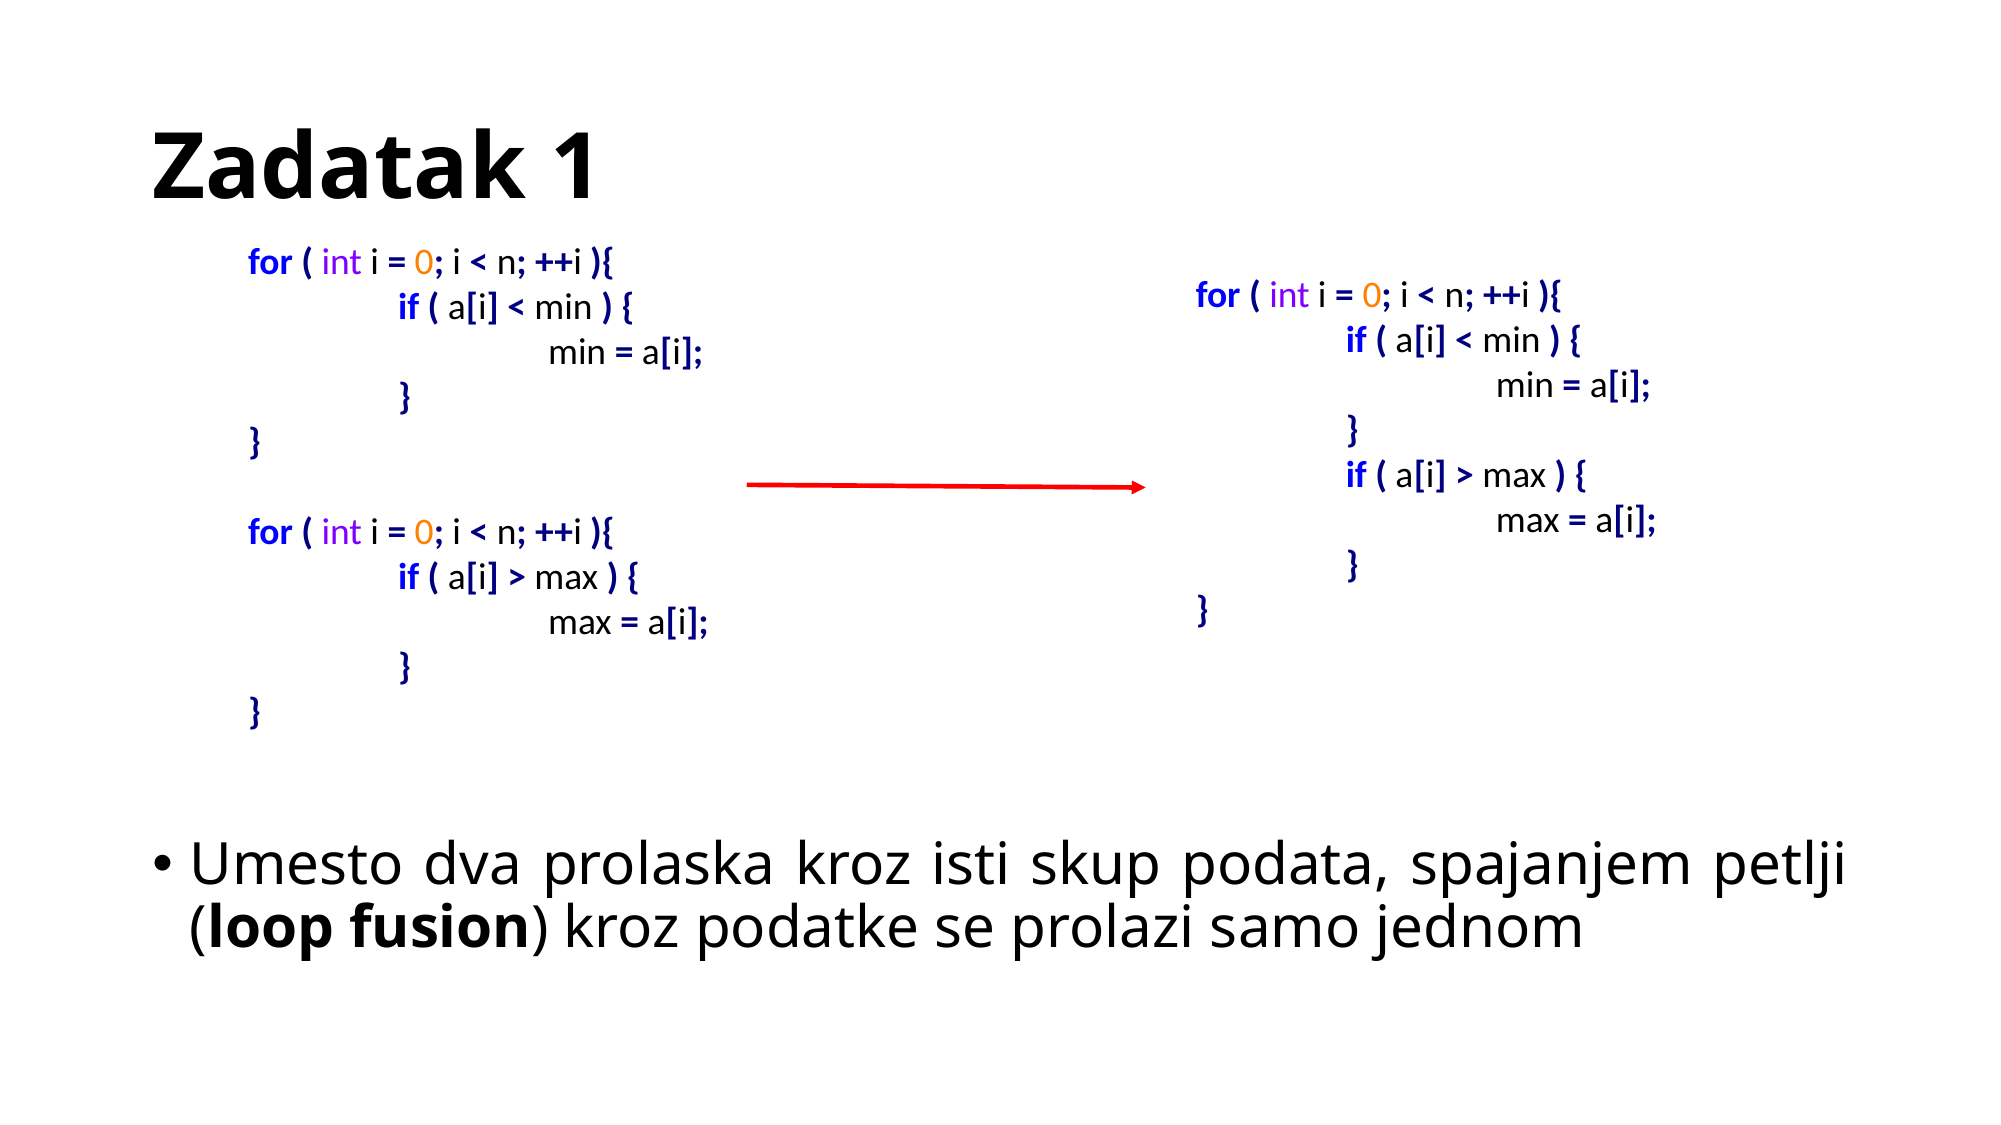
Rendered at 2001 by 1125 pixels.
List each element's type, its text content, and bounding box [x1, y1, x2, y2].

text_box for ( int i = 0; i < n; ++i ){ if ( a[i] < min ) { min = a[i]; } } for ( int i = 0; i < n; ++i ){ if ( a[i] > max ) { max = a[i]; } } [233, 229, 747, 740]
title Zadatak 1 [137, 59, 1863, 278]
list Umesto dva prolaska kroz isti skup podata, spajanjem petlji (loop fusion) kroz podatke se prolazi samo jednom [137, 826, 1863, 1014]
text_box for ( int i = 0; i < n; ++i ){ if ( a[i] < min ) { min = a[i]; } if ( a[i] > max ) { max = a[i]; } } [1181, 263, 1714, 638]
